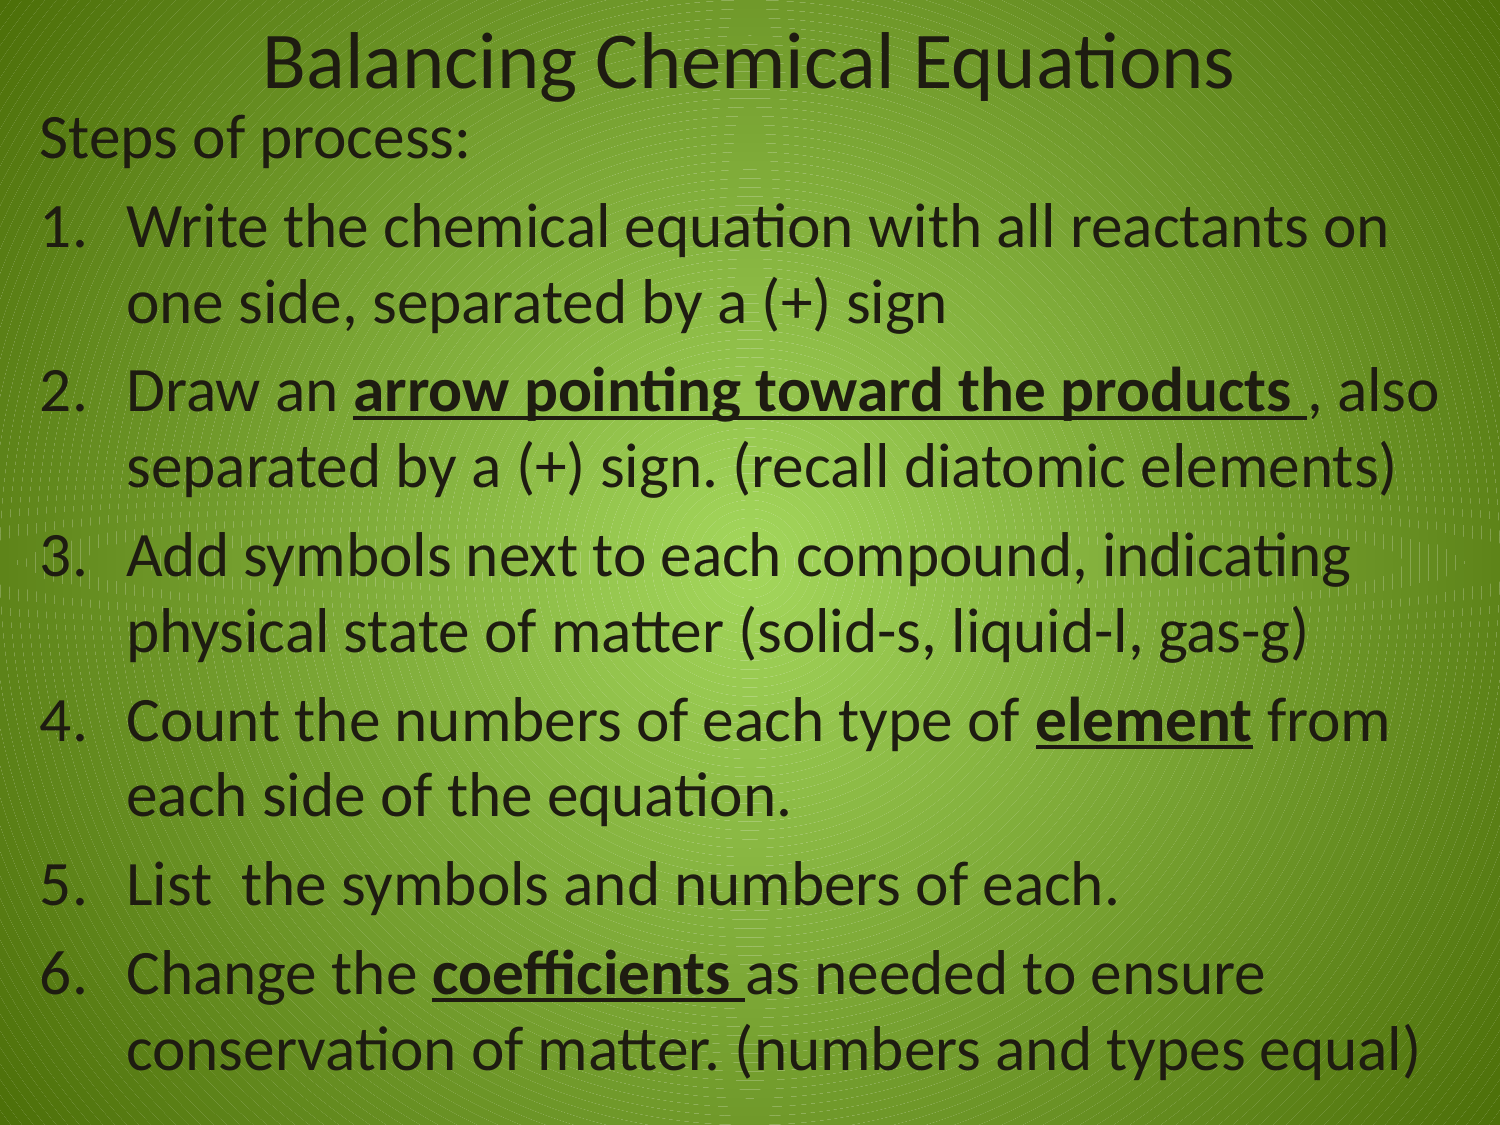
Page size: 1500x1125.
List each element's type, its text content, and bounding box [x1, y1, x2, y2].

list Steps of process: Write the chemical equation with all reactants on one side, separated by a (+) sign Draw an arrow pointing toward the products , also separated by a (+) sign. (recall diatomic elements) Add symbols next to each compound, indicating physical state of matter (solid-s, liquid-l, gas-g) Count the numbers of each type of element from each side of the equation. List the symbols and numbers of each. Change the coefficients as needed to ensure conservation of matter. (numbers and types equal) [24, 87, 1463, 1125]
title Balancing Chemical Equations [75, 0, 1425, 87]
